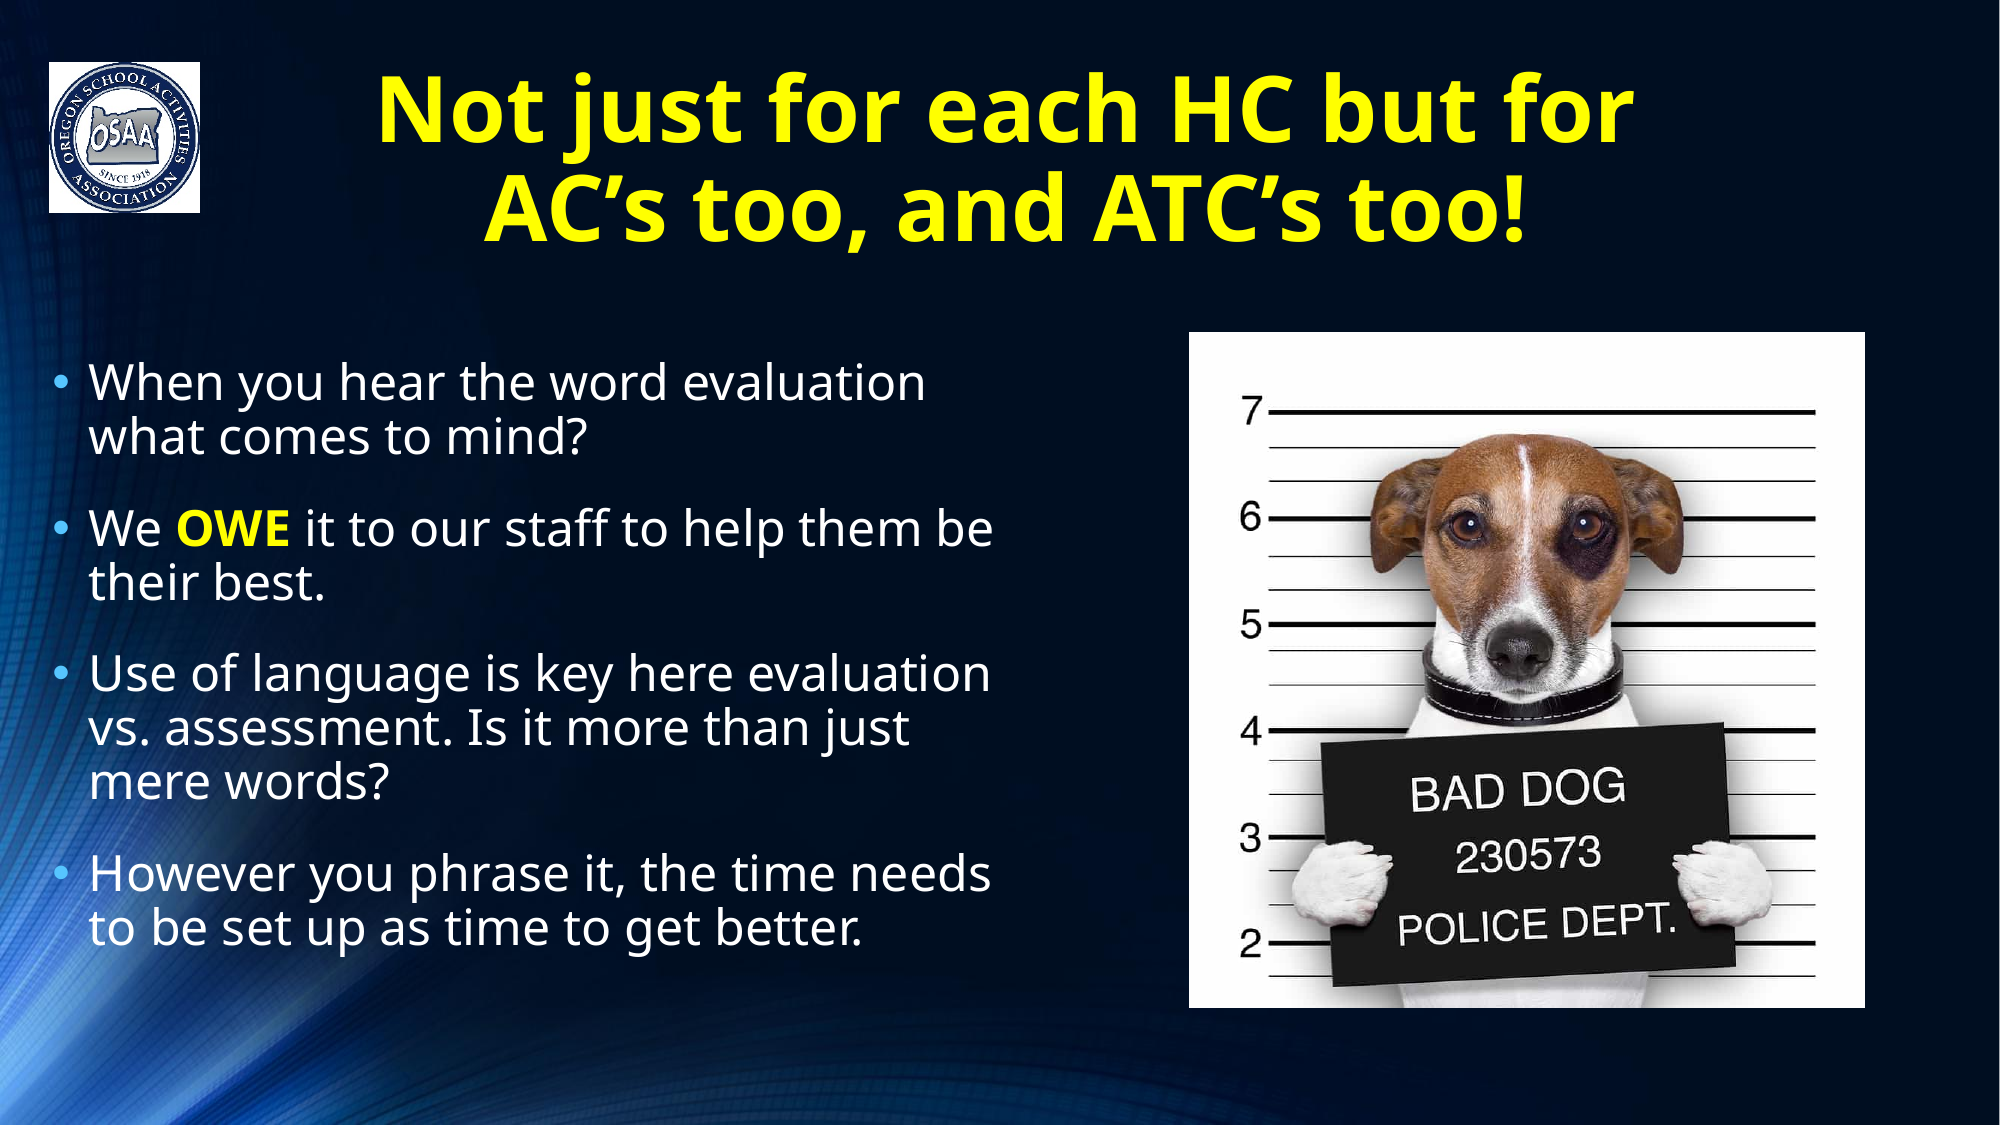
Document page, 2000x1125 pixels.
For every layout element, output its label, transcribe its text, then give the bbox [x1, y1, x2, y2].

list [1189, 331, 1865, 1008]
picture [0, 0, 2000, 1125]
title Not just for each HC but for AC’s too, and ATC’s too! [249, 75, 1788, 350]
list When you hear the word evaluation what comes to mind? We OWE it to our staff to help them be their best. Use of language is key here evaluation vs. assessment. Is it more than just mere words? However you phrase it, the time needs to be set up as time to get better. [37, 350, 1050, 1025]
